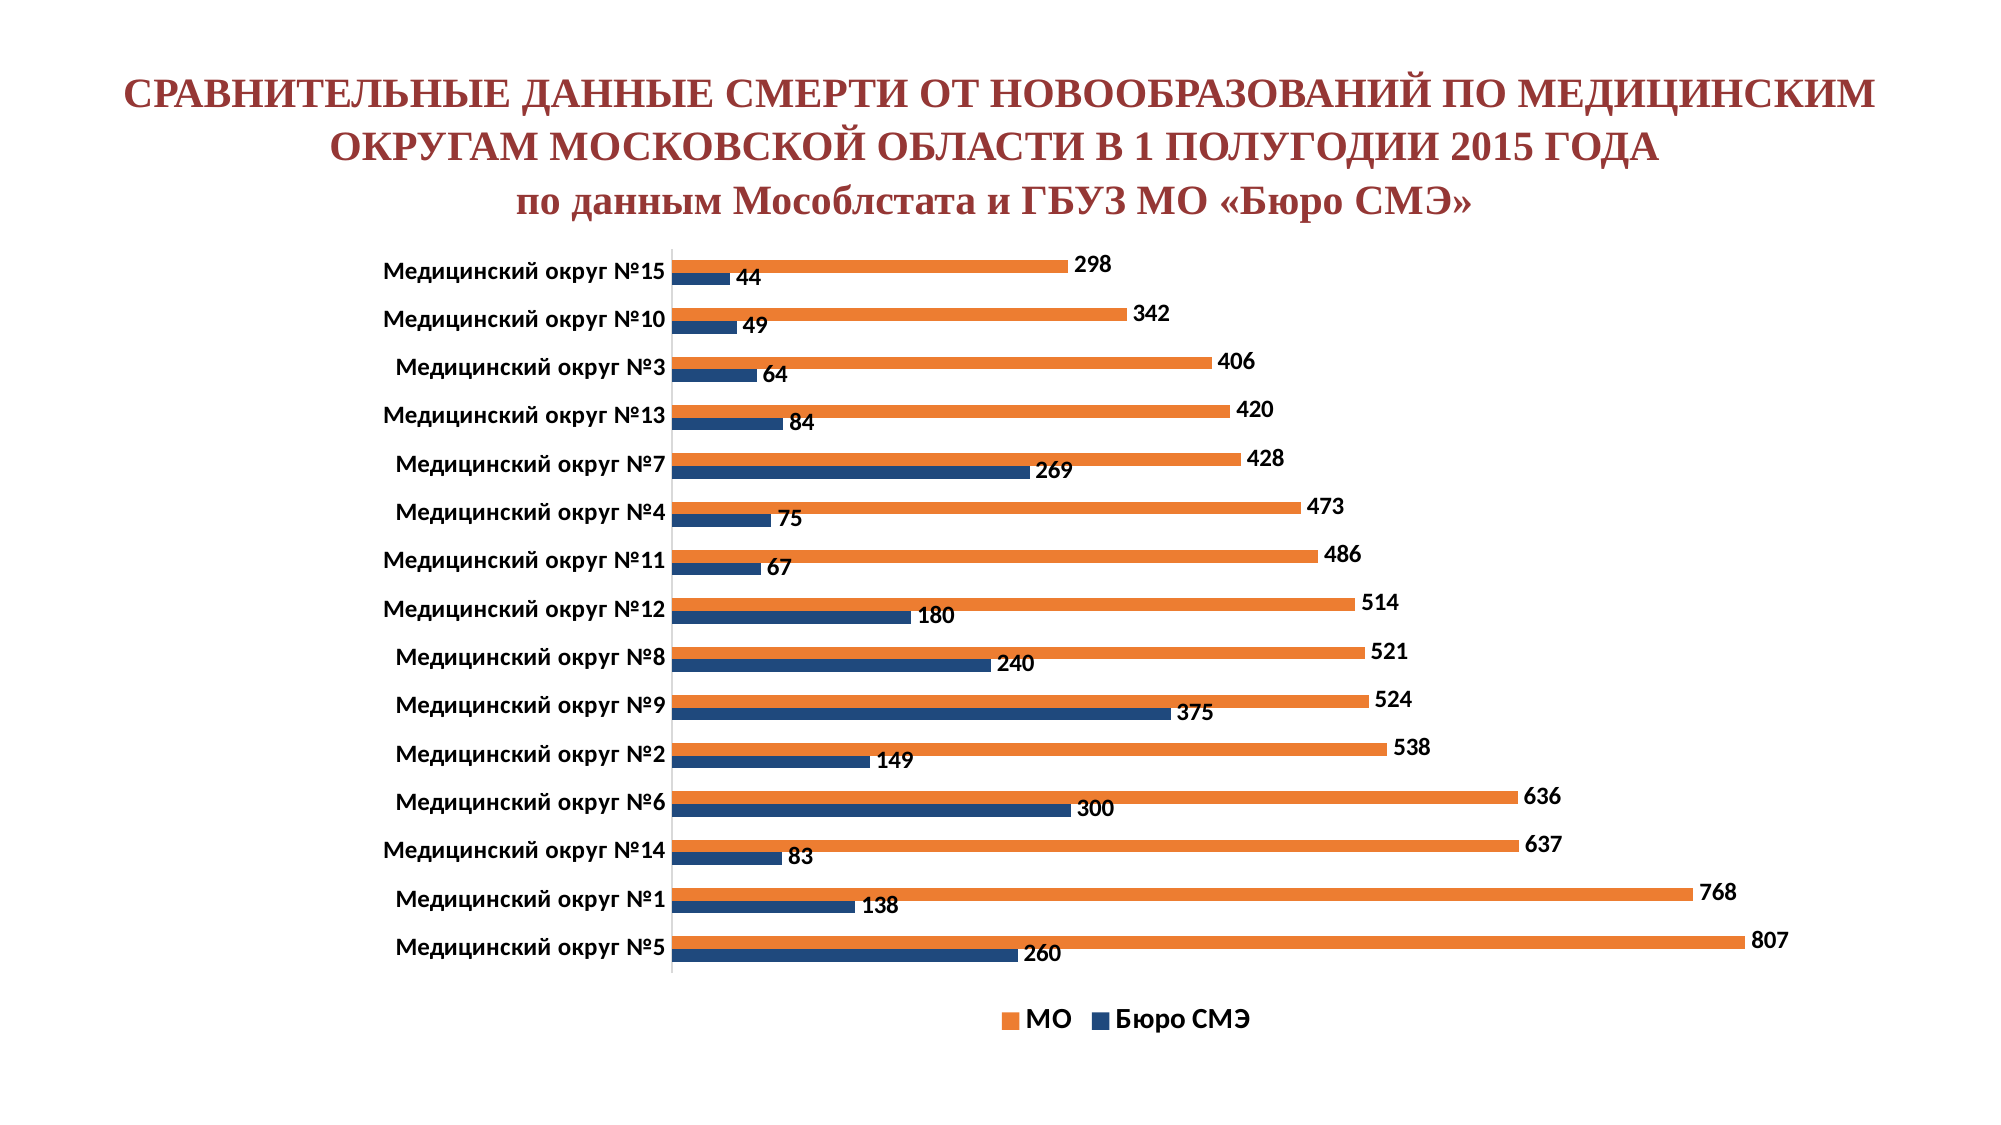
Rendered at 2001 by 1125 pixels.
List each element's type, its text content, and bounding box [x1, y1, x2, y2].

chart [351, 232, 1901, 1043]
title СРАВНИТЕЛЬНЫЕ ДАННЫЕ СМЕРТИ ОТ НОВООБРАЗОВАНИЙ ПО МЕДИЦИНСКИМ ОКРУГАМ МОСКОВСКОЙ ОБЛАСТИ В 1 ПОЛУГОДИИ 2015 ГОДА по данным Мособлстата и ГБУЗ МО «Бюро СМЭ» [99, 101, 1900, 233]
